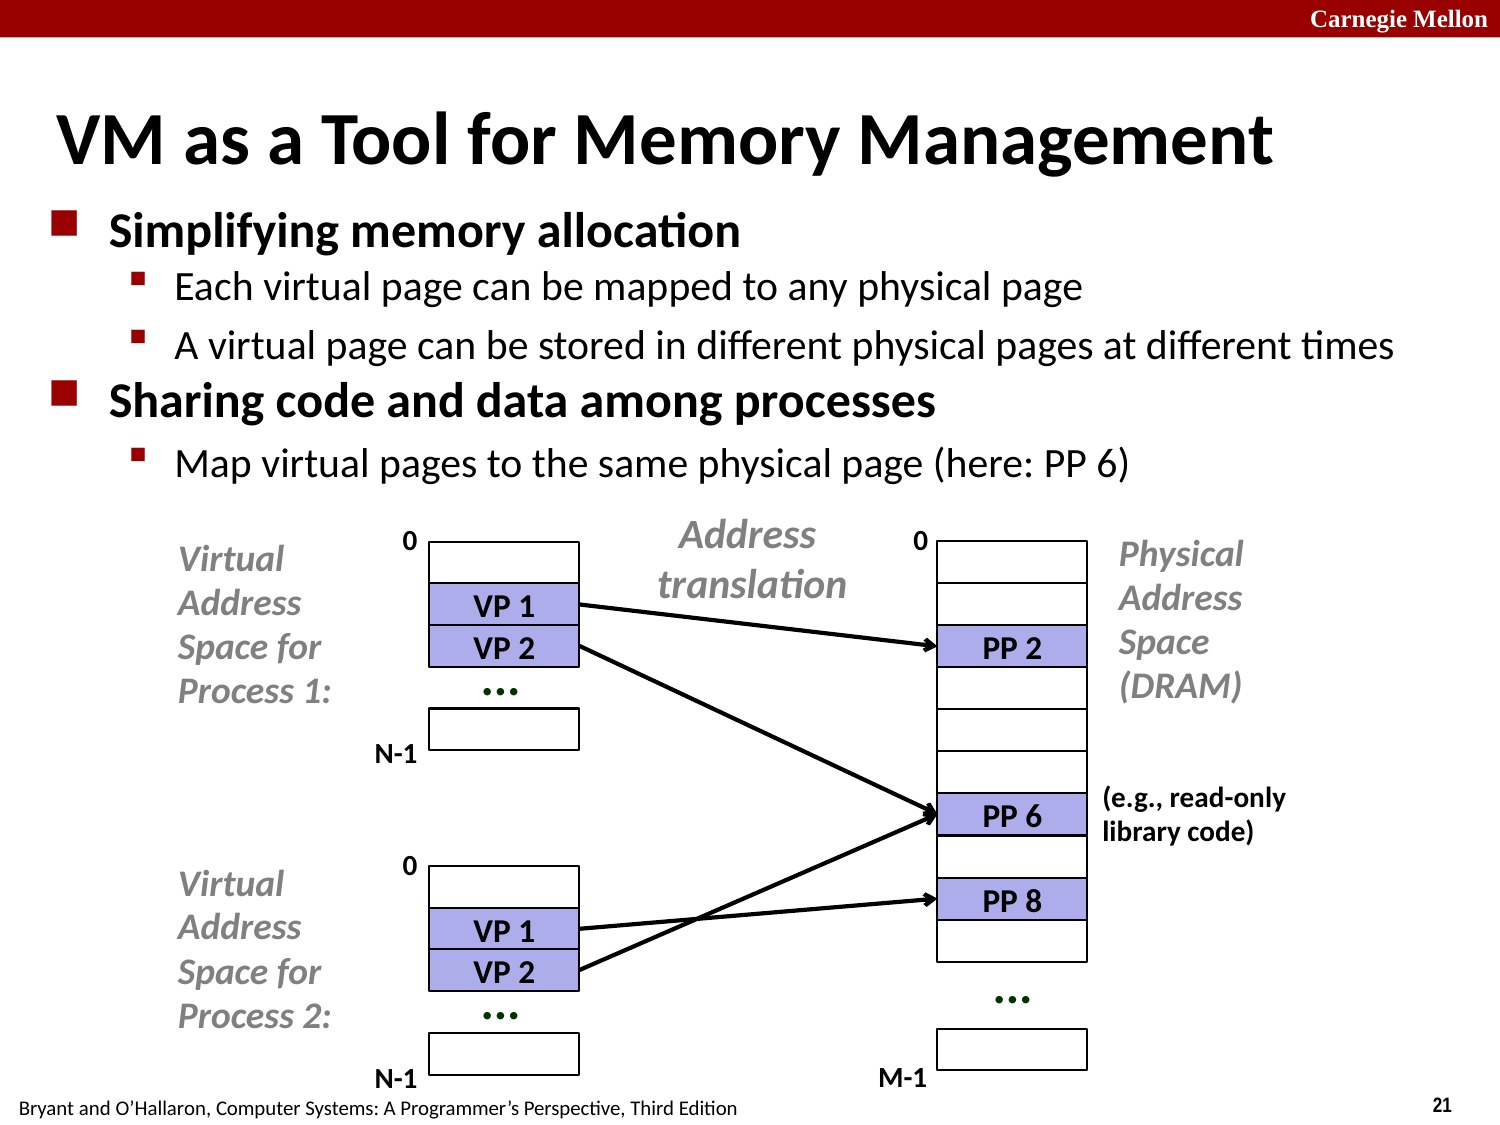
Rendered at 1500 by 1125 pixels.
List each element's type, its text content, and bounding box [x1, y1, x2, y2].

text_box [937, 582, 1088, 625]
text_box N-1 [359, 1054, 433, 1103]
text_box ... [977, 954, 1048, 1022]
text_box ... [465, 645, 536, 714]
text_box [942, 835, 1088, 877]
text_box Physical Address Space (DRAM) [1104, 524, 1280, 715]
text_box PP 6 [942, 793, 1088, 835]
list Simplifying memory allocation Each virtual page can be mapped to any physical page A virtual page can be stored in different physical pages at different times Sharing code and data among processes Map virtual pages to the same physical page (here: PP 6) [37, 199, 1476, 513]
title VM as a Tool for Memory Management [41, 87, 1455, 182]
text_box [429, 1032, 580, 1075]
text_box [578, 813, 938, 898]
text_box VP 2 [429, 949, 580, 992]
text_box ... [465, 970, 536, 1038]
text_box [937, 541, 1088, 582]
text_box VP 1 [429, 583, 580, 624]
text_box [942, 666, 1088, 708]
text_box [429, 541, 580, 583]
text_box N-1 [359, 729, 433, 778]
text_box [942, 920, 1088, 962]
text_box PP 8 [942, 877, 1088, 920]
text_box [942, 708, 1088, 751]
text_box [578, 604, 938, 645]
text_box Virtual Address Space for Process 1: [162, 528, 388, 720]
text_box 0 [387, 841, 433, 890]
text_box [578, 898, 938, 930]
text_box 0 [387, 516, 433, 565]
text_box Virtual Address Space for Process 2: [162, 853, 388, 1045]
text_box [429, 708, 573, 751]
text_box [942, 751, 1088, 793]
text_box [429, 865, 573, 907]
text_box VP 1 [429, 907, 573, 949]
text_box M-1 [863, 1053, 943, 1102]
text_box PP 2 [942, 625, 1088, 666]
text_box (e.g., read-only library code) [1088, 772, 1326, 856]
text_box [578, 935, 938, 971]
text_box VP 2 [429, 624, 573, 667]
text_box Address translation [642, 499, 863, 602]
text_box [578, 645, 938, 813]
text_box [937, 1028, 1088, 1071]
text_box 0 [898, 516, 944, 565]
